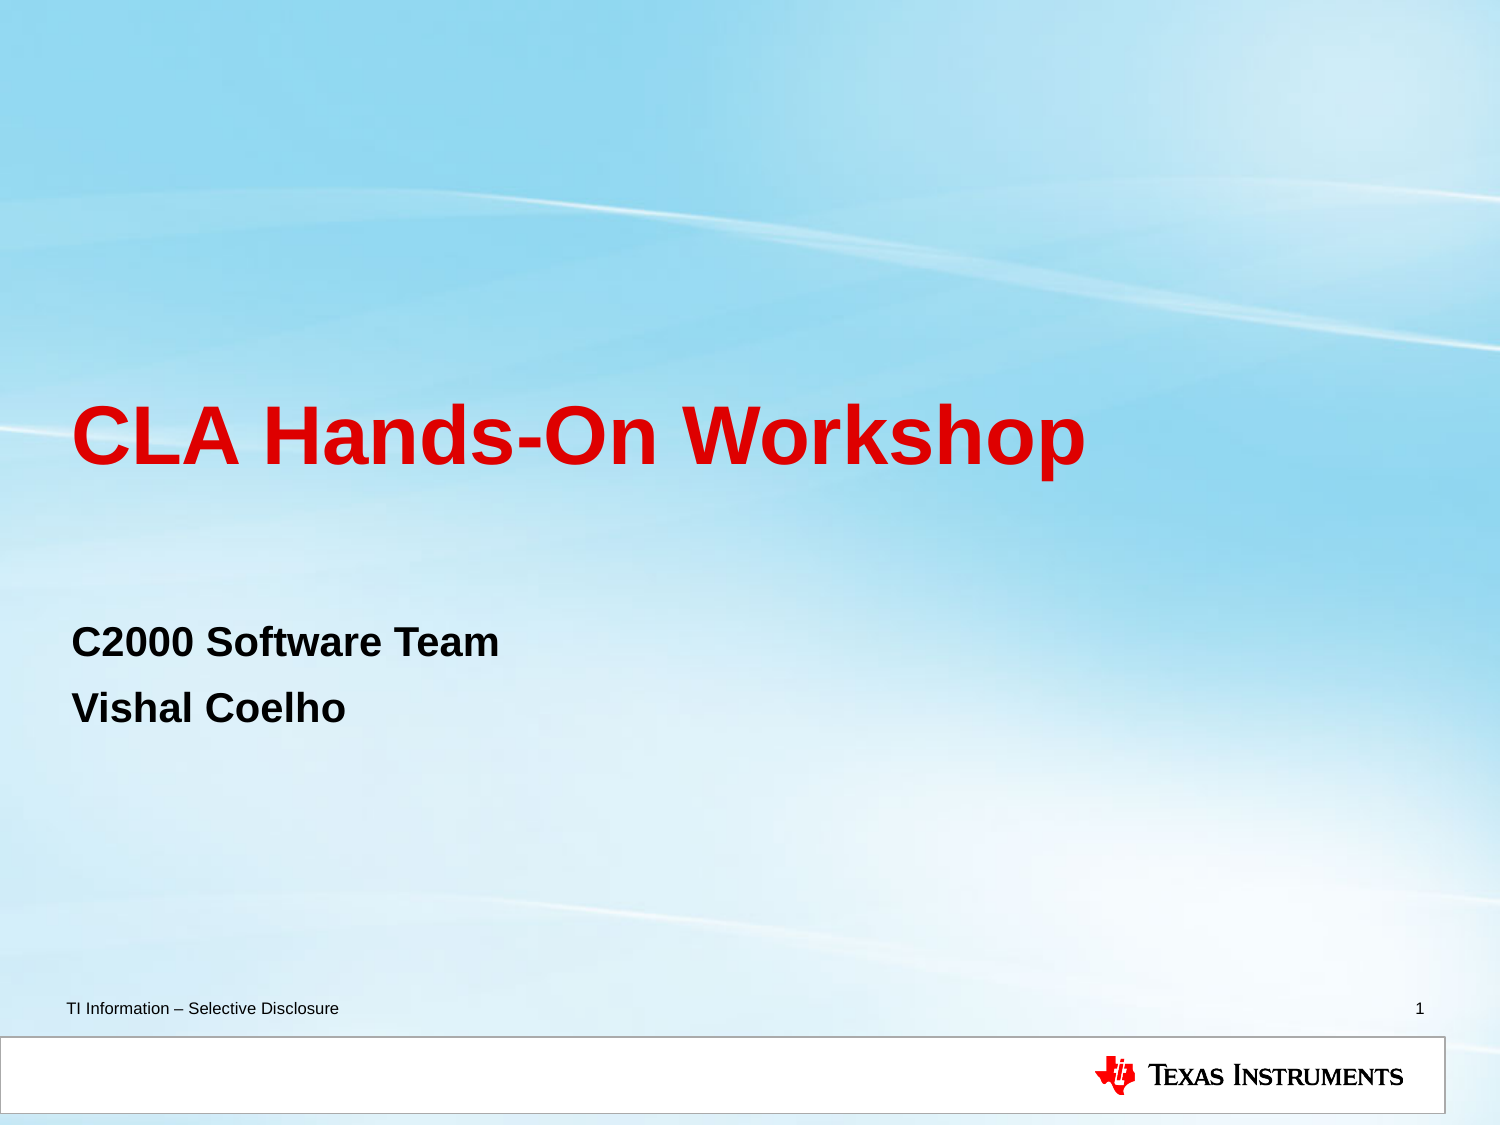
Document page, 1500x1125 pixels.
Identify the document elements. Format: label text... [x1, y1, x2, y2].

title CLA Hands-On Workshop [56, 318, 1444, 561]
subtitle C2000 Software Team Vishal Coelho [56, 606, 1444, 851]
slide_number 1 [1089, 990, 1440, 1025]
picture [1095, 1056, 1403, 1095]
picture [0, 0, 1500, 1125]
